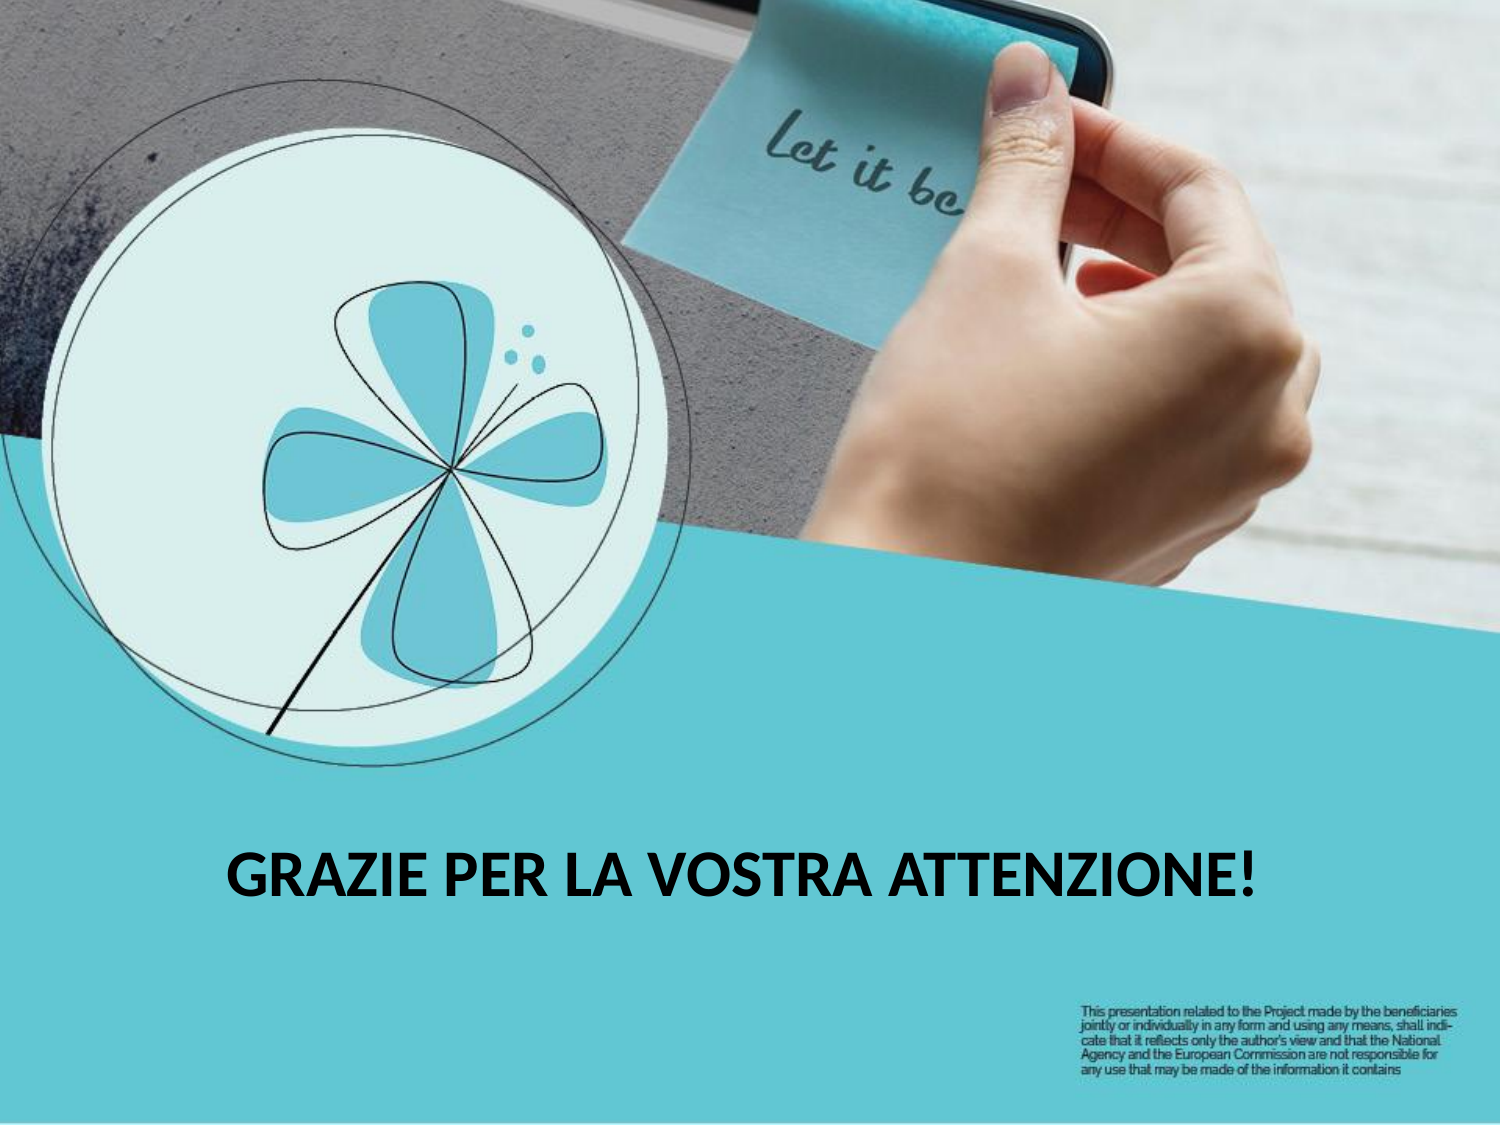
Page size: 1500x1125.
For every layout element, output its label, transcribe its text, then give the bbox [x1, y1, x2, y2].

picture [0, 0, 1500, 1125]
text_box Grazie per la vostra attenzione! [211, 822, 1420, 917]
